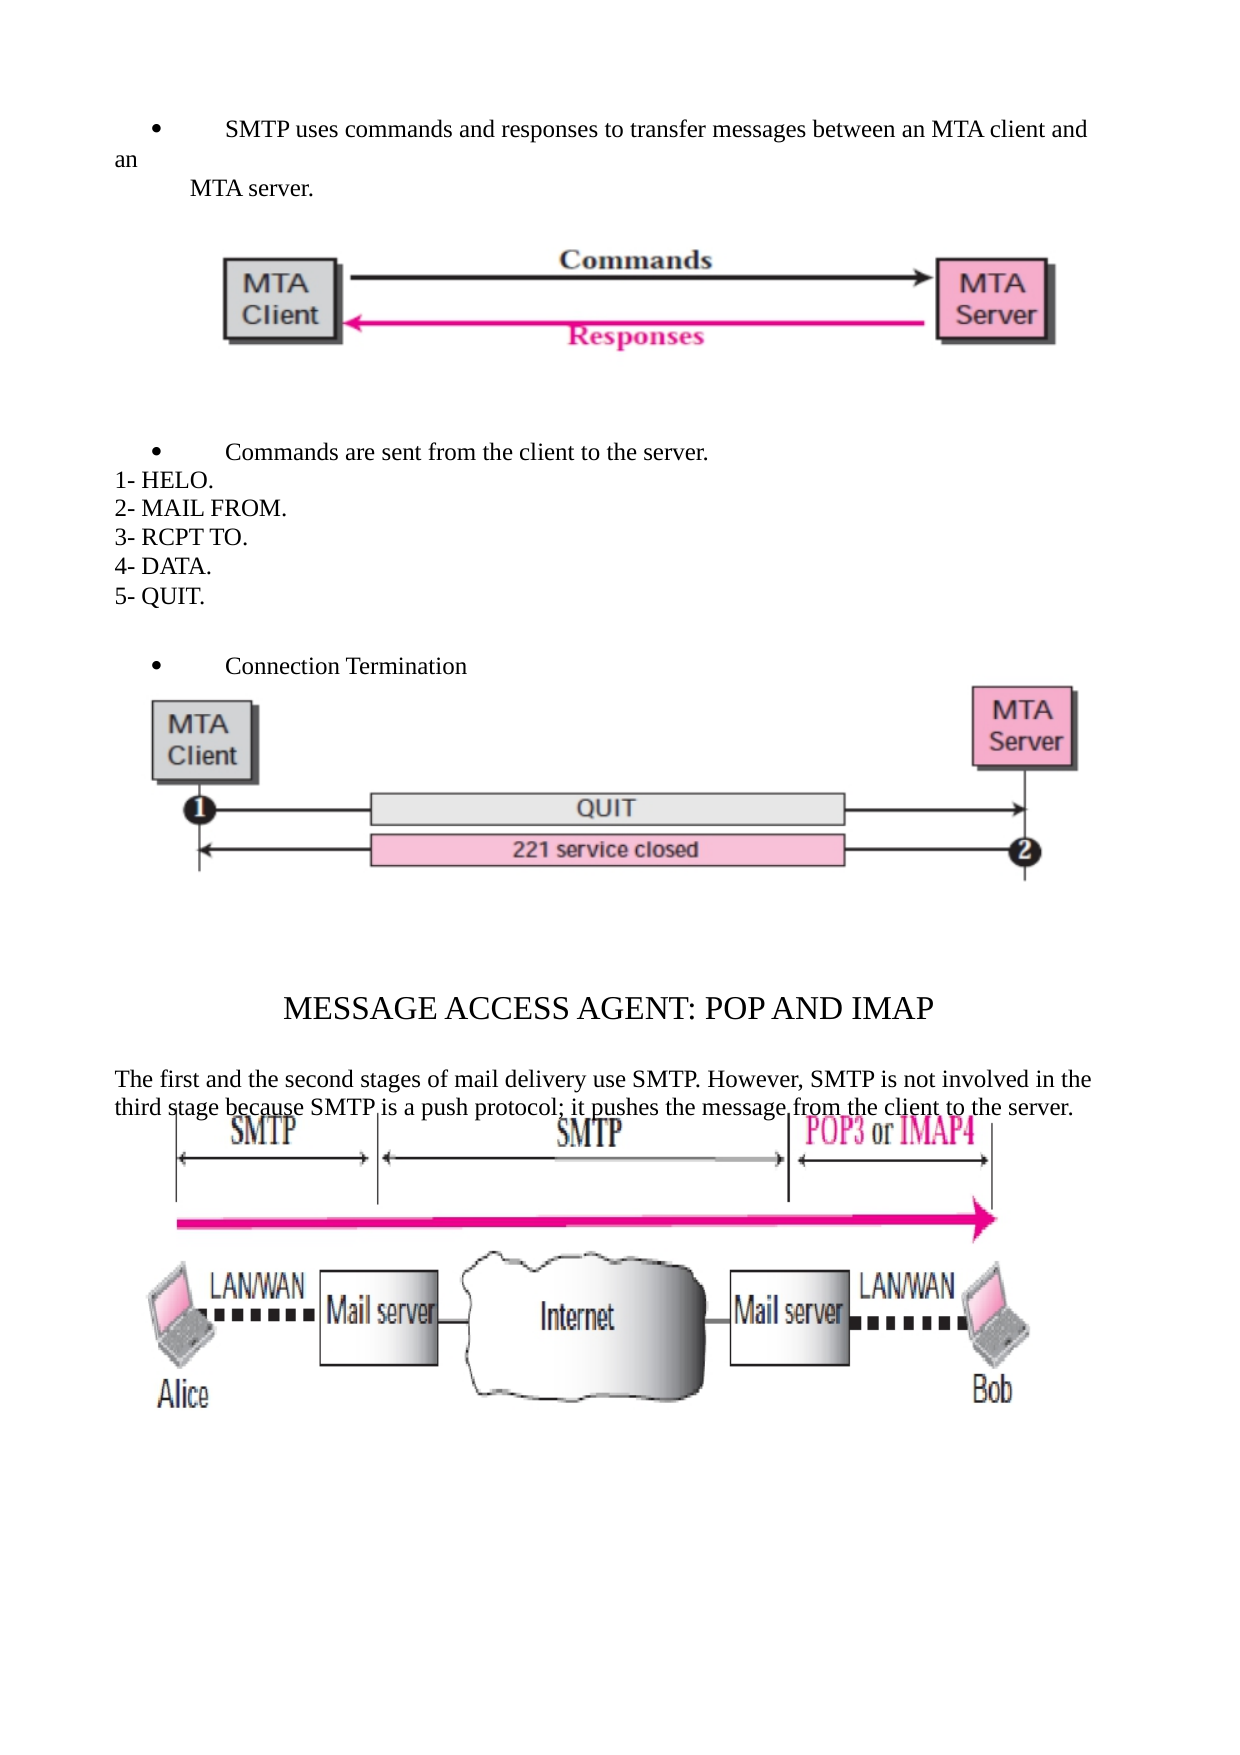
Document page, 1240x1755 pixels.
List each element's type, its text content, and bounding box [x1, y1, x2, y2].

text_box  SMTP uses commands and responses to transfer messages between an MTA client and an MTA server.  Commands are sent from the client to the server. 1- HELO. 2- MAIL FROM. 3- RCPT TO. 4- DATA. 5- QUIT.  Connection Termination MESSAGE ACCESS AGENT: POP AND IMAP The first and the second stages of mail delivery use SMTP. However, SMTP is not involved in the third stage because SMTP is a push protocol; it pushes the message from the client to the server. [114, 897, 1094, 1091]
picture [185, 228, 1098, 367]
picture [112, 1088, 1049, 1438]
text_box  SMTP uses commands and responses to transfer messages between an MTA client and an MTA server.  Commands are sent from the client to the server. 1- HELO. 2- MAIL FROM. 3- RCPT TO. 4- DATA. 5- QUIT.  Connection Termination MESSAGE ACCESS AGENT: POP AND IMAP The first and the second stages of mail delivery use SMTP. However, SMTP is not involved in the third stage because SMTP is a push protocol; it pushes the message from the client to the server. [114, 111, 1094, 673]
picture [112, 674, 1121, 889]
